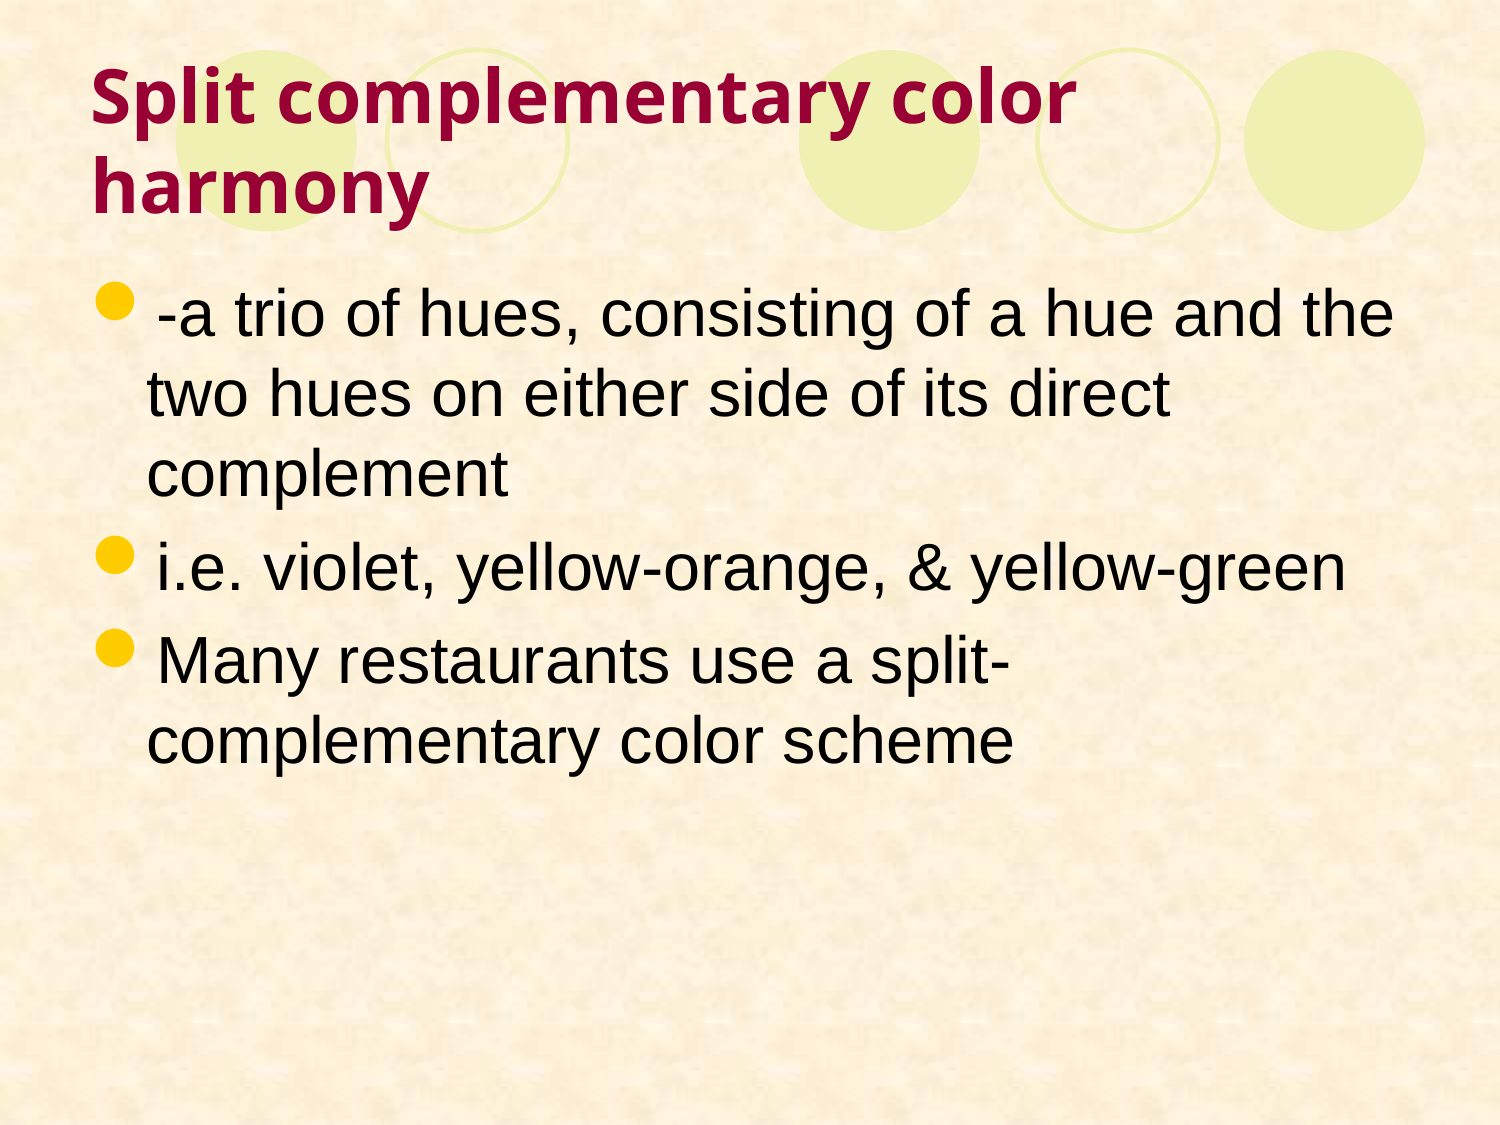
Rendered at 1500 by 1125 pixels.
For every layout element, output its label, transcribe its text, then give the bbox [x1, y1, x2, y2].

list -a trio of hues, consisting of a hue and the two hues on either side of its direct complement i.e. violet, yellow-orange, & yellow-green Many restaurants use a split-complementary color scheme [74, 262, 1426, 1006]
picture [0, 0, 1500, 1125]
title Split complementary color harmony [74, 44, 1426, 233]
